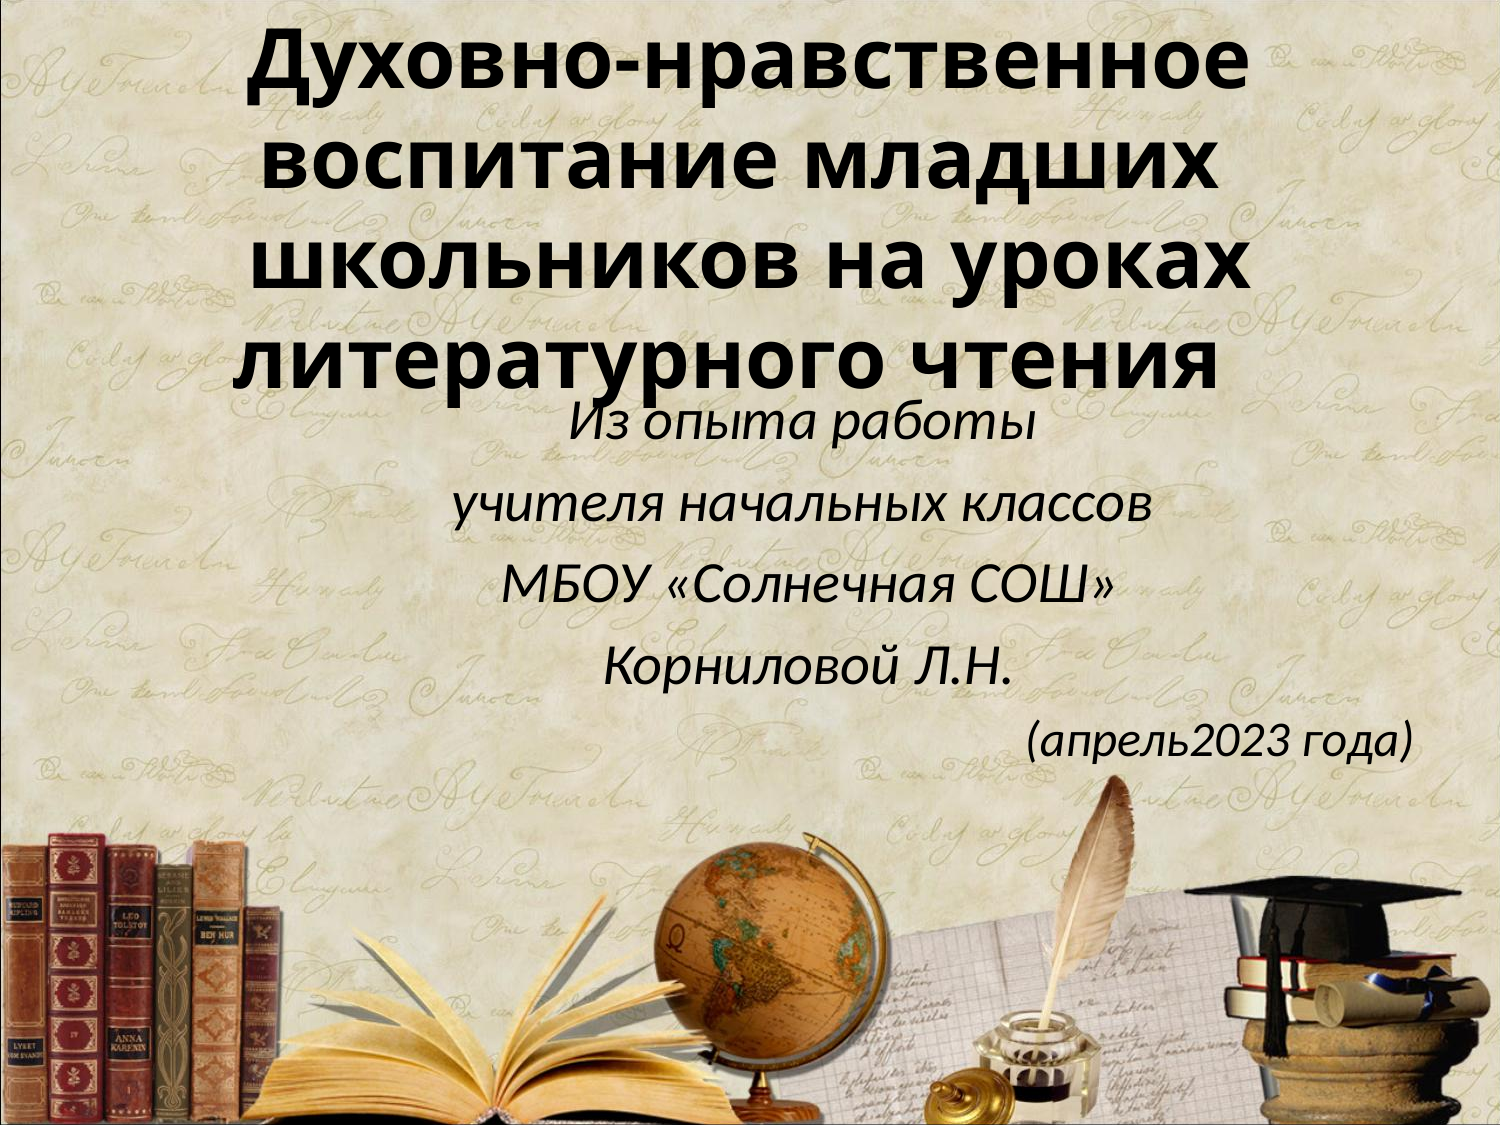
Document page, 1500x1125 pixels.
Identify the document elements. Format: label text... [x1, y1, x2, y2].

title Духовно-нравственное воспитание младших школьников на уроках литературного чтения [58, 101, 1442, 309]
picture [0, 0, 1500, 1125]
subtitle Из опыта работы учителя начальных классов МБОУ «Солнечная СОШ» Корниловой Л.Н. (апрель2023 года) [165, 373, 1454, 599]
